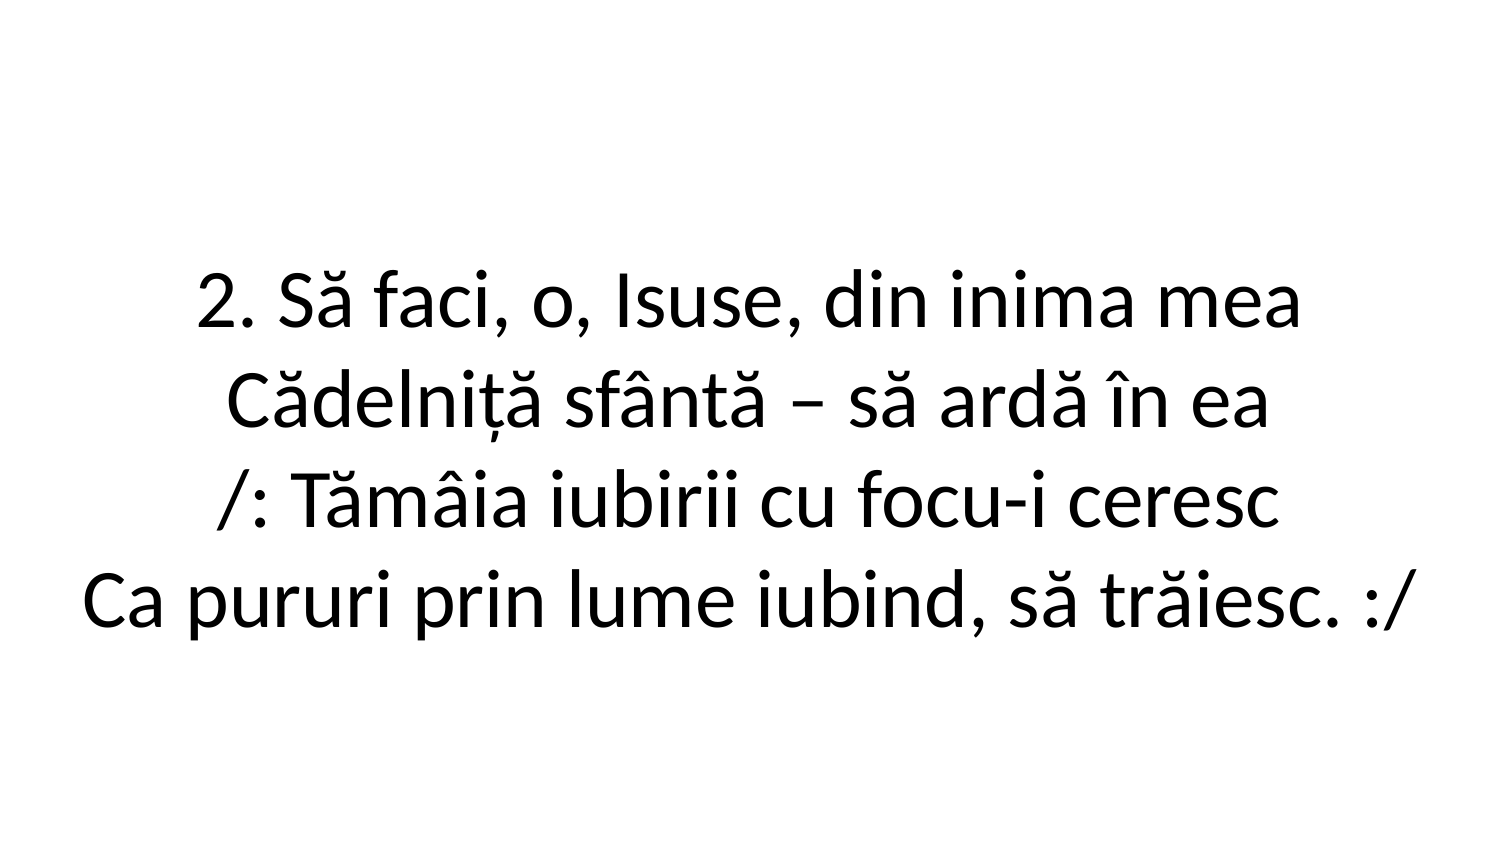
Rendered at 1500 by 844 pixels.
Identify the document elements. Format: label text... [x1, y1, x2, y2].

text_box 2. Să faci, o, Isuse, din inima mea Cădelniță sfântă – să ardă în ea /: Tămâia iubirii cu focu-i ceresc Ca pururi prin lume iubind, să trăiesc. :/ [67, 192, 1433, 652]
